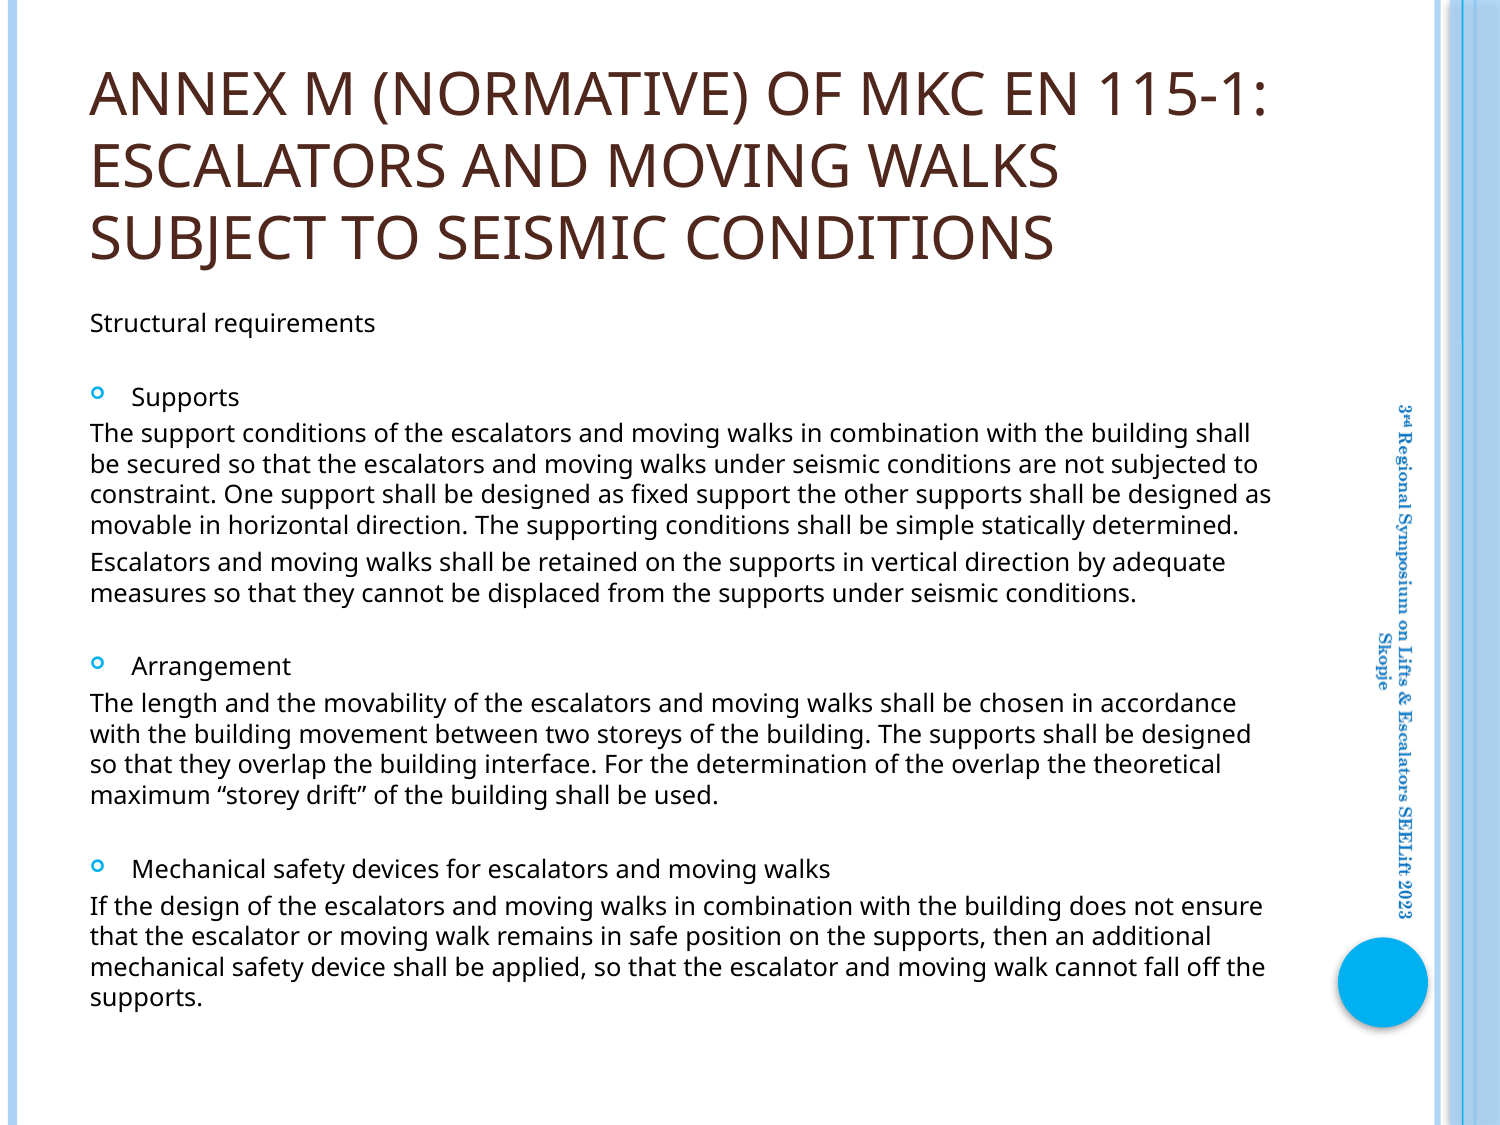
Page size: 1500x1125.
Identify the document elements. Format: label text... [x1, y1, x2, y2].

picture [1364, 365, 1426, 960]
list Structural requirements Supports The support conditions of the escalators and moving walks in combination with the building shall be secured so that the escalators and moving walks under seismic conditions are not subjected to constraint. One support shall be designed as fixed support the other supports shall be designed as movable in horizontal direction. The supporting conditions shall be simple statically determined. Escalators and moving walks shall be retained on the supports in vertical direction by adequate measures so that they cannot be displaced from the supports under seismic conditions. Arrangement The length and the movability of the escalators and moving walks shall be chosen in accordance with the building movement between two storeys of the building. The supports shall be designed so that they overlap the building interface. For the determination of the overlap the theoretical maximum “storey drift” of the building shall be used. Mechanical safety devices for escalators and moving walks If the design of the escalators and moving walks in combination with the building does not ensure that the escalator or moving walk remains in safe position on the supports, then an additional mechanical safety device shall be applied, so that the escalator and moving walk cannot fall off the supports. [75, 262, 1300, 1062]
title Annex M (normative) of MKC EN 115-1: Escalators and moving walks subject to seismic conditions [75, 45, 1300, 262]
